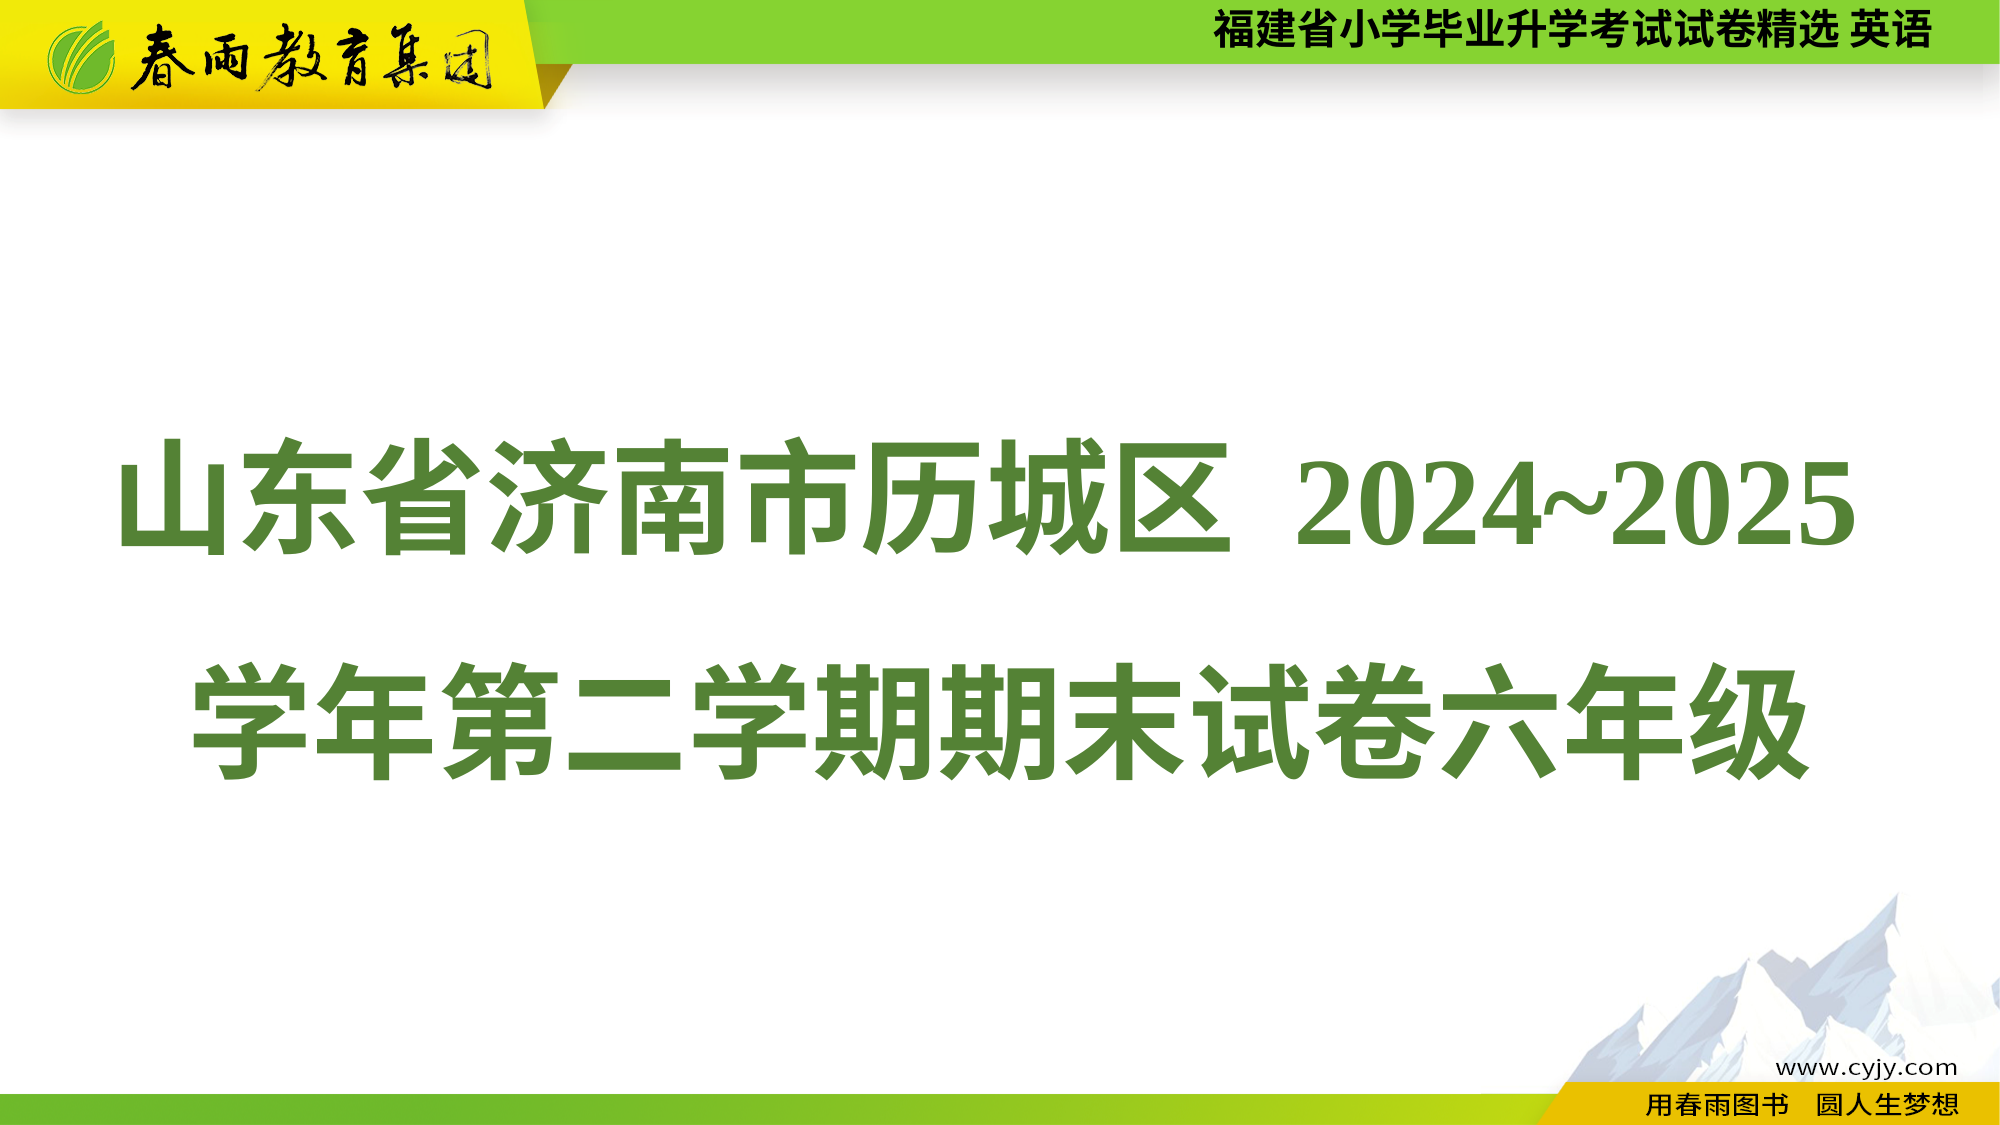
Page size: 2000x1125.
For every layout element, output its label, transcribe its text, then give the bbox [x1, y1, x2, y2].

picture [0, 802, 2000, 1125]
picture [0, 0, 2000, 337]
text_box 山东省济南市历城区 2024~2025 学年第二学期期末试卷六年级 [0, 337, 2000, 802]
